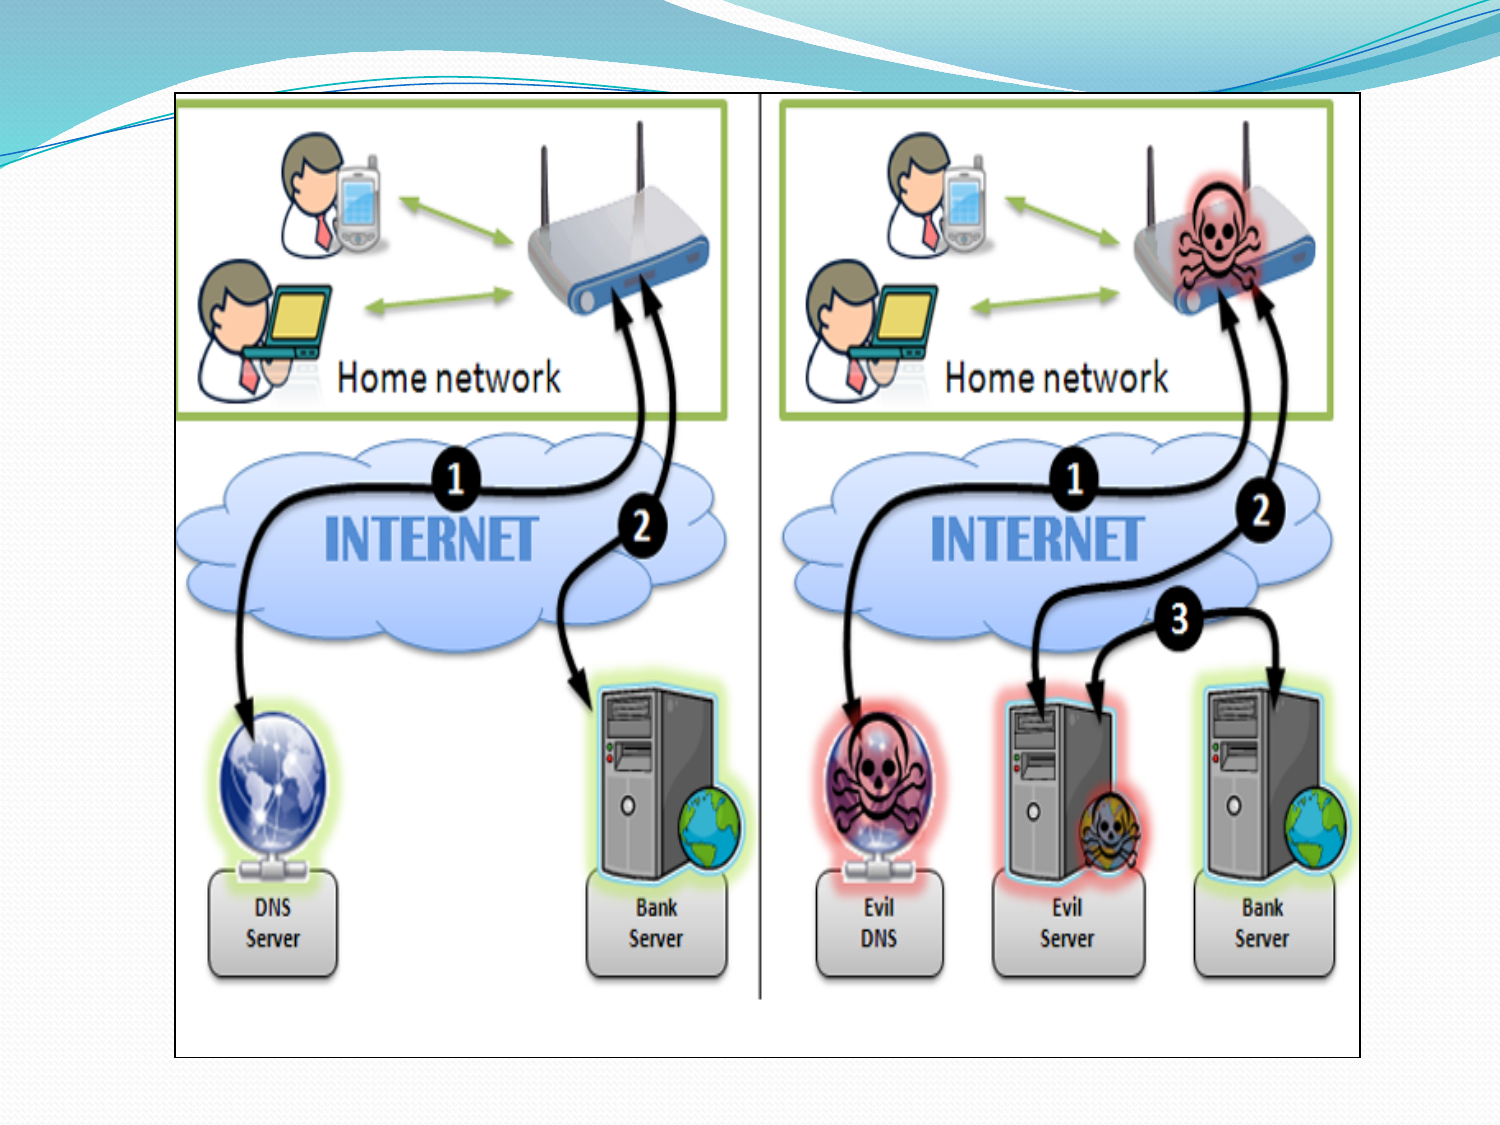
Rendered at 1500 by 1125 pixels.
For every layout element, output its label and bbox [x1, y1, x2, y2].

picture [175, 93, 1360, 1057]
